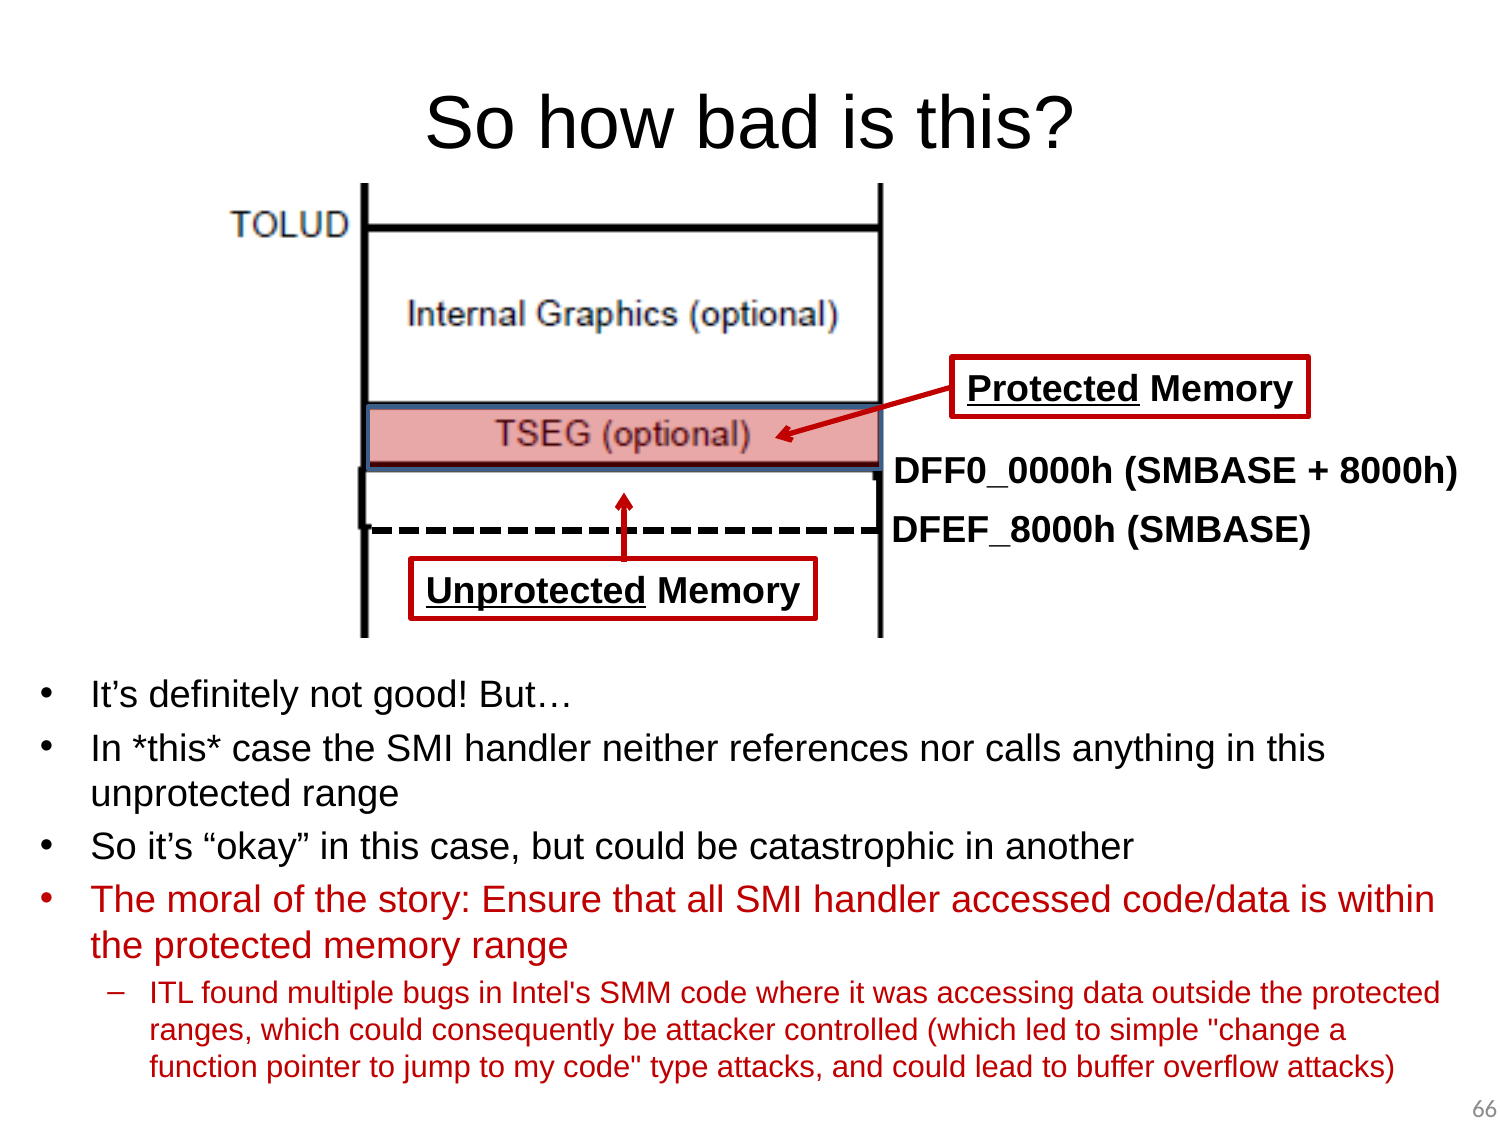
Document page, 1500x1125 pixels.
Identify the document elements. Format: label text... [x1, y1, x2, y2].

text_box DFEF_8000h (SMBASE) [913, 499, 1399, 558]
title So how bad is this? [75, 24, 1425, 213]
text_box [774, 387, 951, 439]
slide_number 66 [1162, 1077, 1500, 1125]
text_box DFF0_0000h (SMBASE + 8000h) [913, 439, 1475, 499]
list It’s definitely not good! But… In *this* case the SMI handler neither references nor calls anything in this unprotected range So it’s “okay” in this case, but could be catastrophic in another The moral of the story: Ensure that all SMI handler accessed code/data is within the protected memory range ITL found multiple bugs in Intel's SMM code where it was accessing data outside the protected ranges, which could consequently be attacker controlled (which led to simple "change a function pointer to jump to my code" type attacks, and could lead to buffer overflow attacks) [24, 662, 1475, 1100]
picture [224, 183, 910, 638]
text_box Protected Memory [952, 357, 1309, 417]
